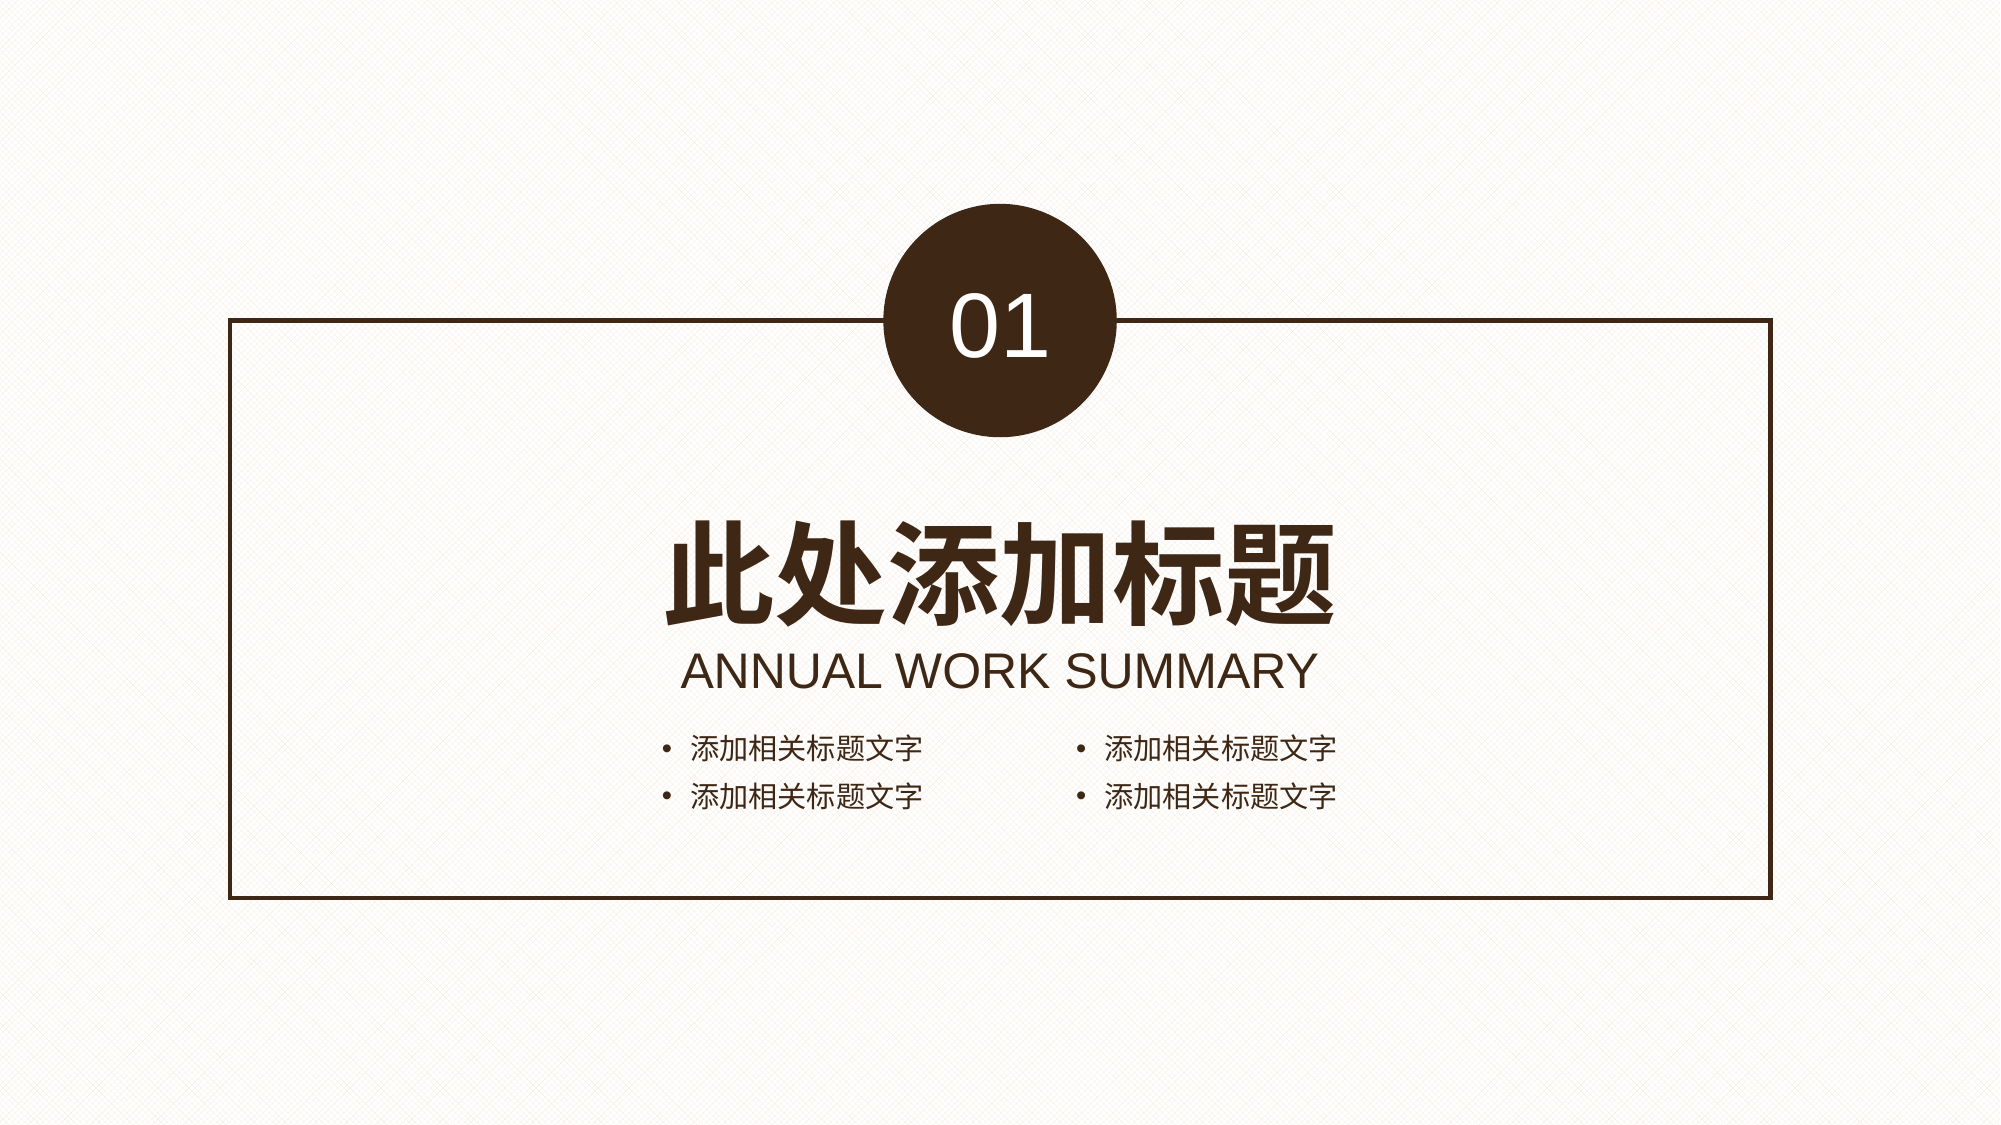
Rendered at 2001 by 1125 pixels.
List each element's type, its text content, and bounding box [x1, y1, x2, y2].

text_box 添加相关标题文字 [661, 778, 924, 814]
text_box 01 [882, 202, 1118, 439]
text_box 添加相关标题文字 [1075, 730, 1339, 766]
text_box 添加相关标题文字 [661, 730, 924, 766]
text_box 添加相关标题文字 [1075, 778, 1339, 814]
text_box [229, 320, 1771, 899]
